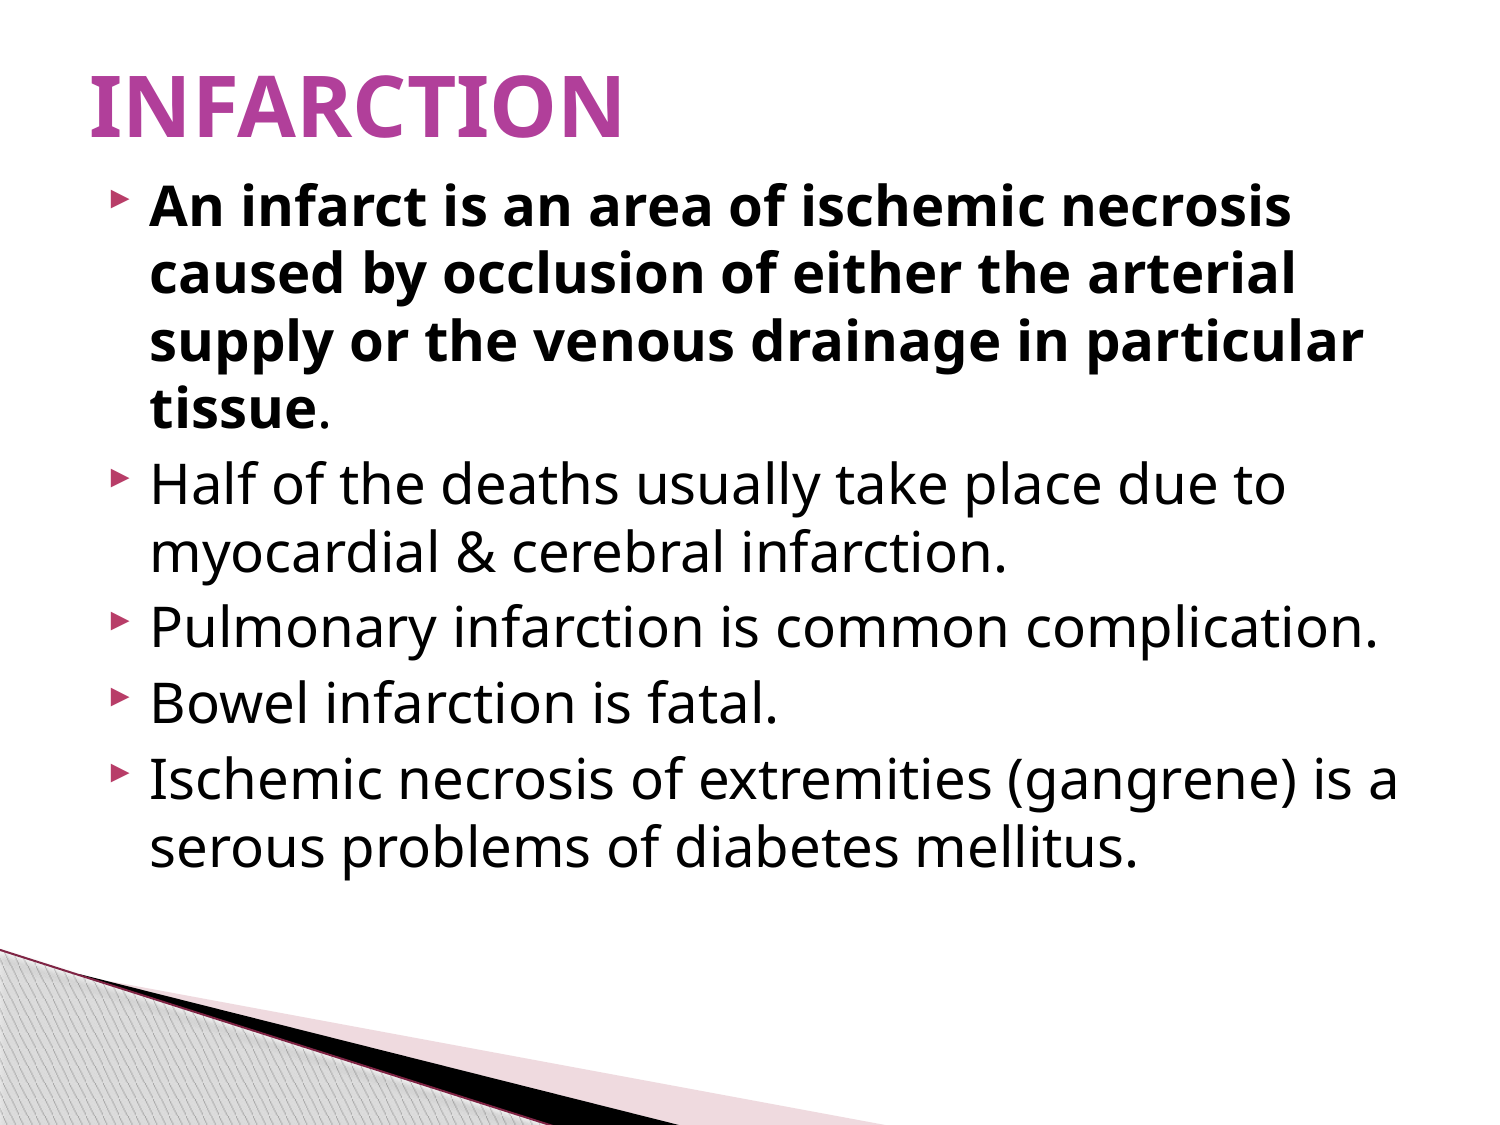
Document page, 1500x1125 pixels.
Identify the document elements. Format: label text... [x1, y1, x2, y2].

list An infarct is an area of ischemic necrosis caused by occlusion of either the arterial supply or the venous drainage in particular tissue. Half of the deaths usually take place due to myocardial & cerebral infarction. Pulmonary infarction is common complication. Bowel infarction is fatal. Ischemic necrosis of extremities (gangrene) is a serous problems of diabetes mellitus. [75, 163, 1425, 986]
title INFARCTION [75, 45, 1425, 163]
